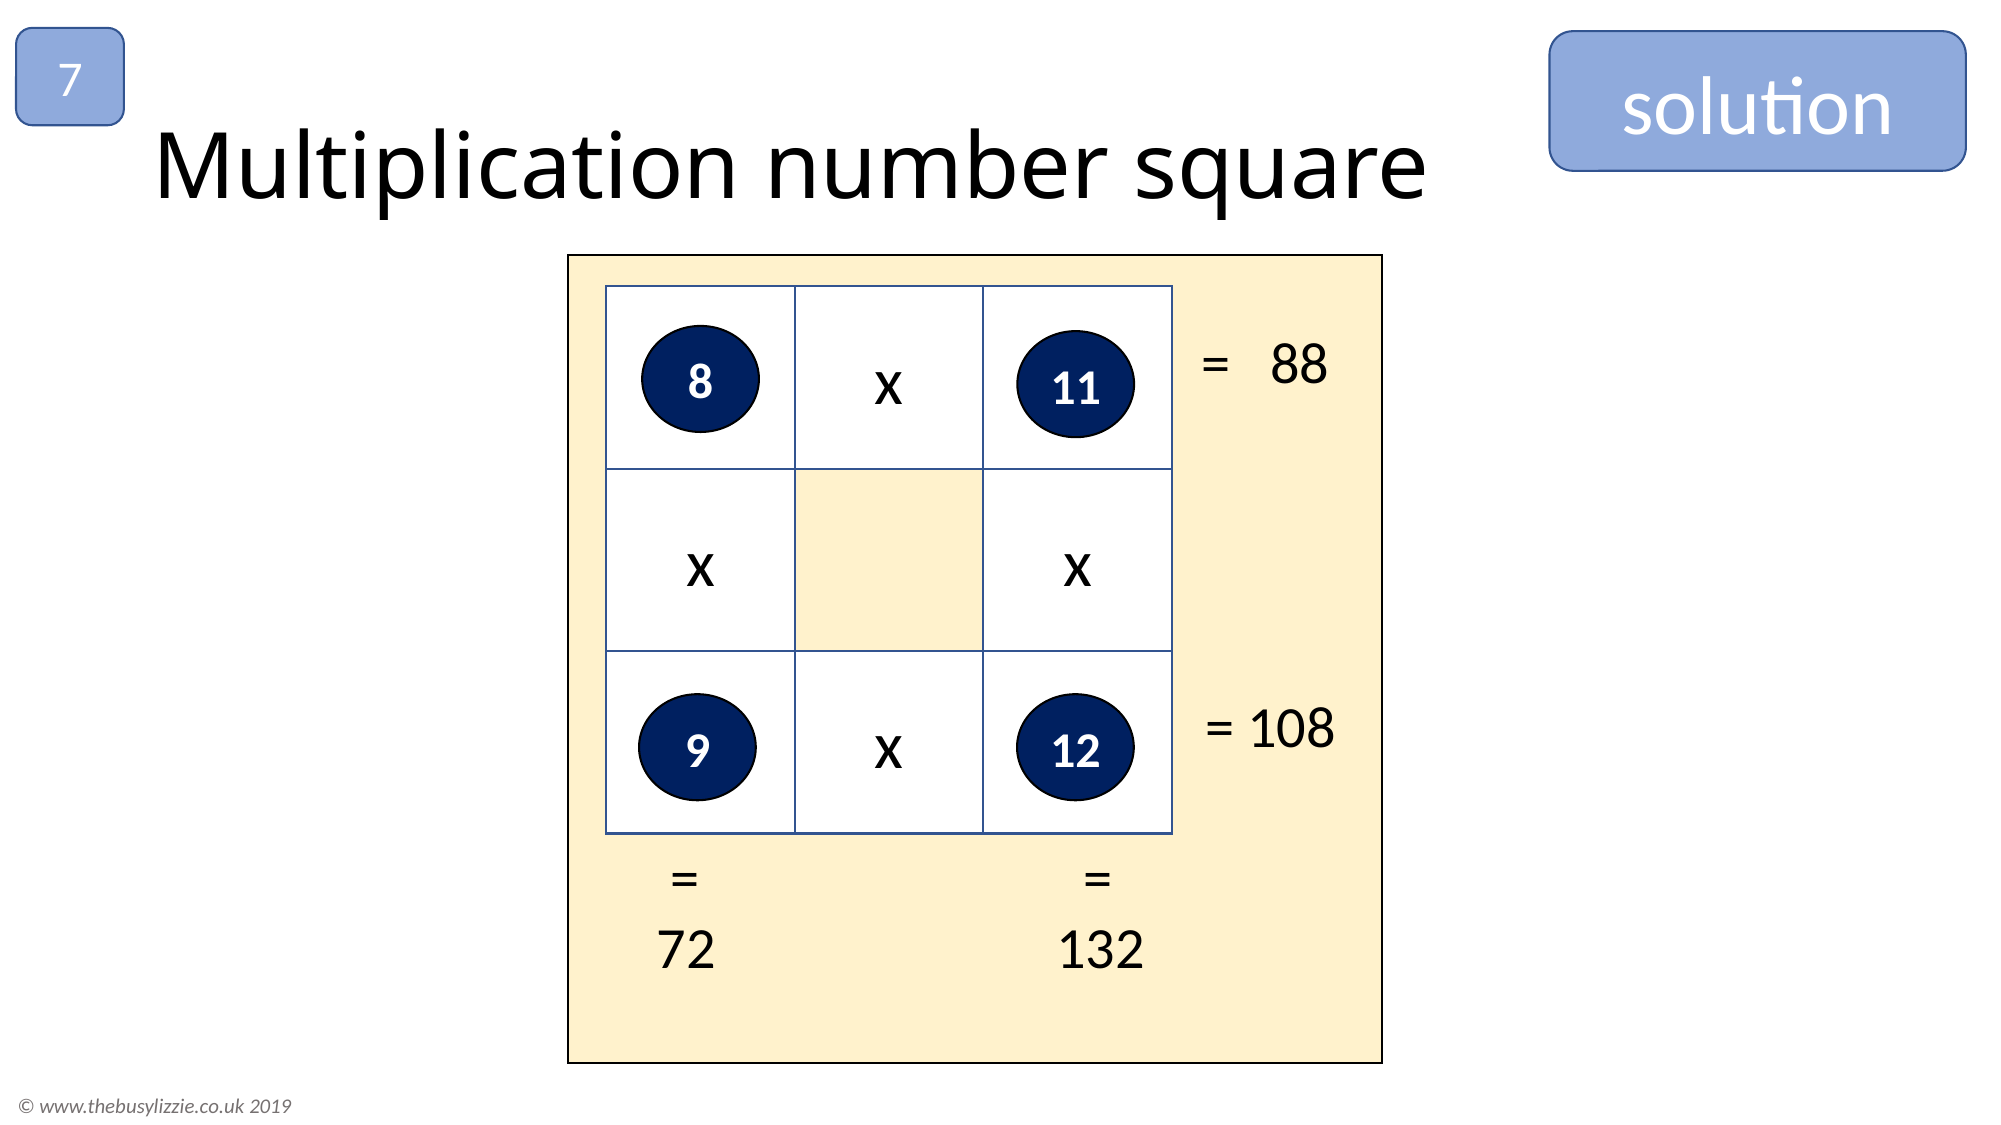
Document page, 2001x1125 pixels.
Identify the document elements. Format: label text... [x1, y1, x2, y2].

text_box solution [1548, 30, 1967, 172]
text_box © www.thebusylizzie.co.uk 2019 [2, 1085, 311, 1125]
text_box 7 [14, 26, 125, 127]
title Multiplication number square [137, 59, 1863, 278]
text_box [567, 255, 1432, 1064]
